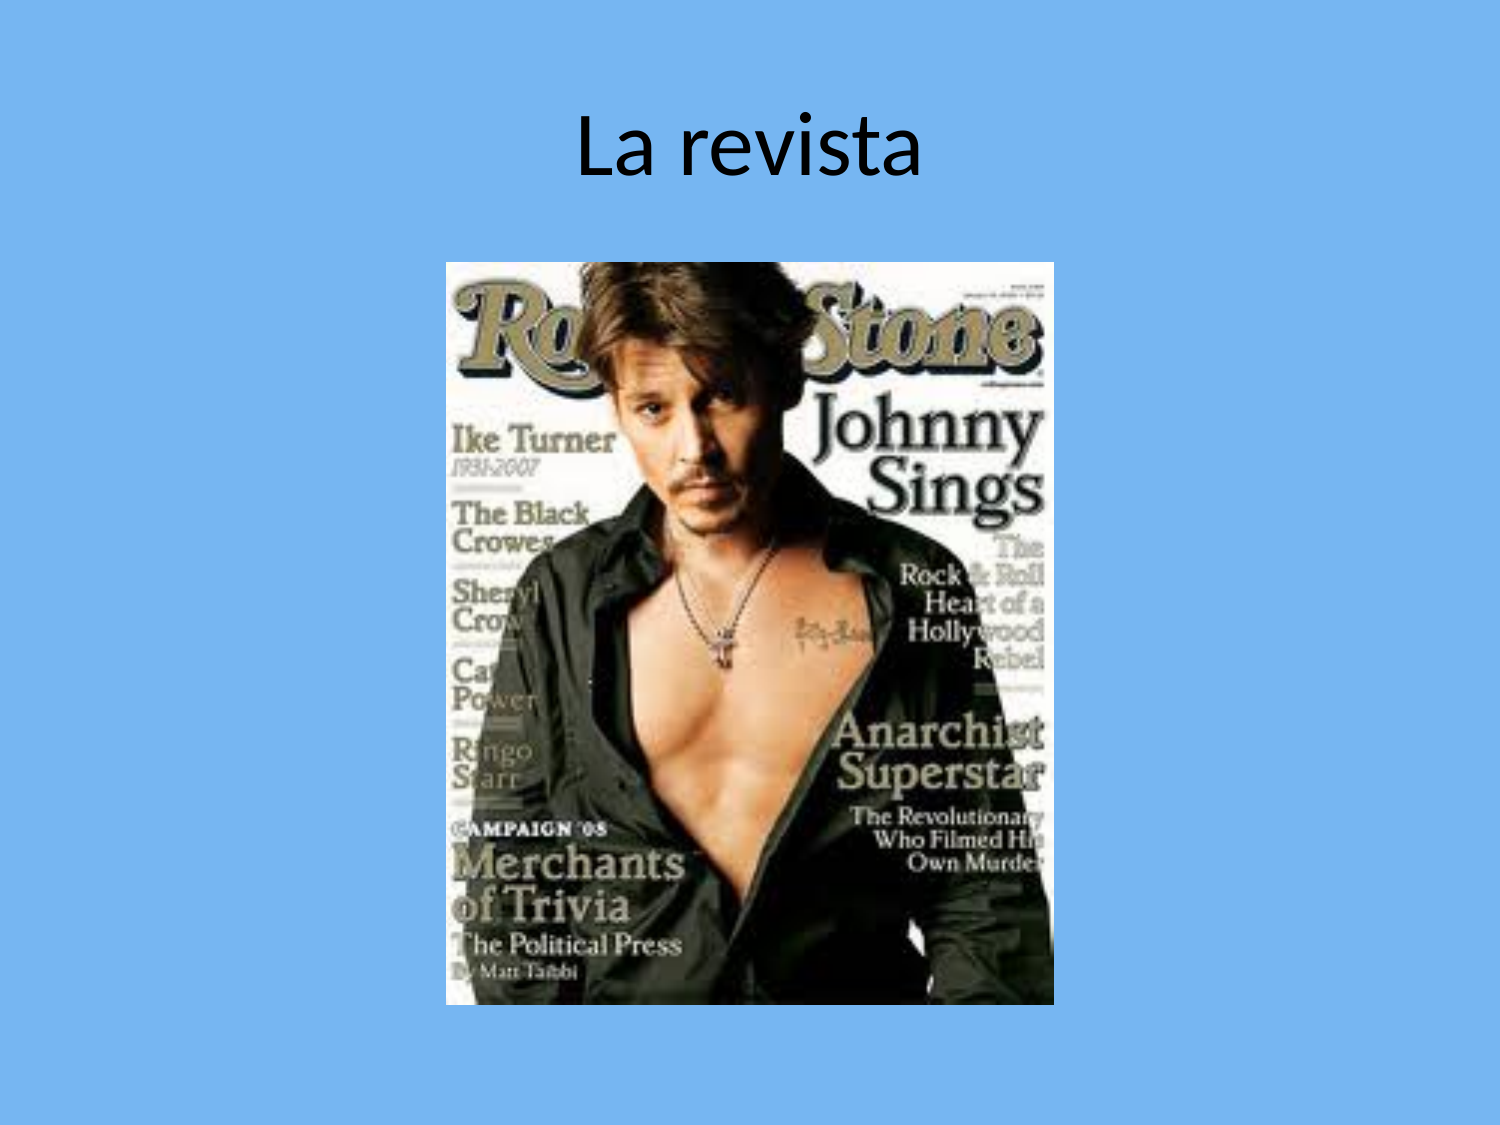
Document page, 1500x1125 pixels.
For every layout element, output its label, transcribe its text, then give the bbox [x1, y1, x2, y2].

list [74, 262, 1426, 1006]
title La revista [75, 45, 1425, 233]
